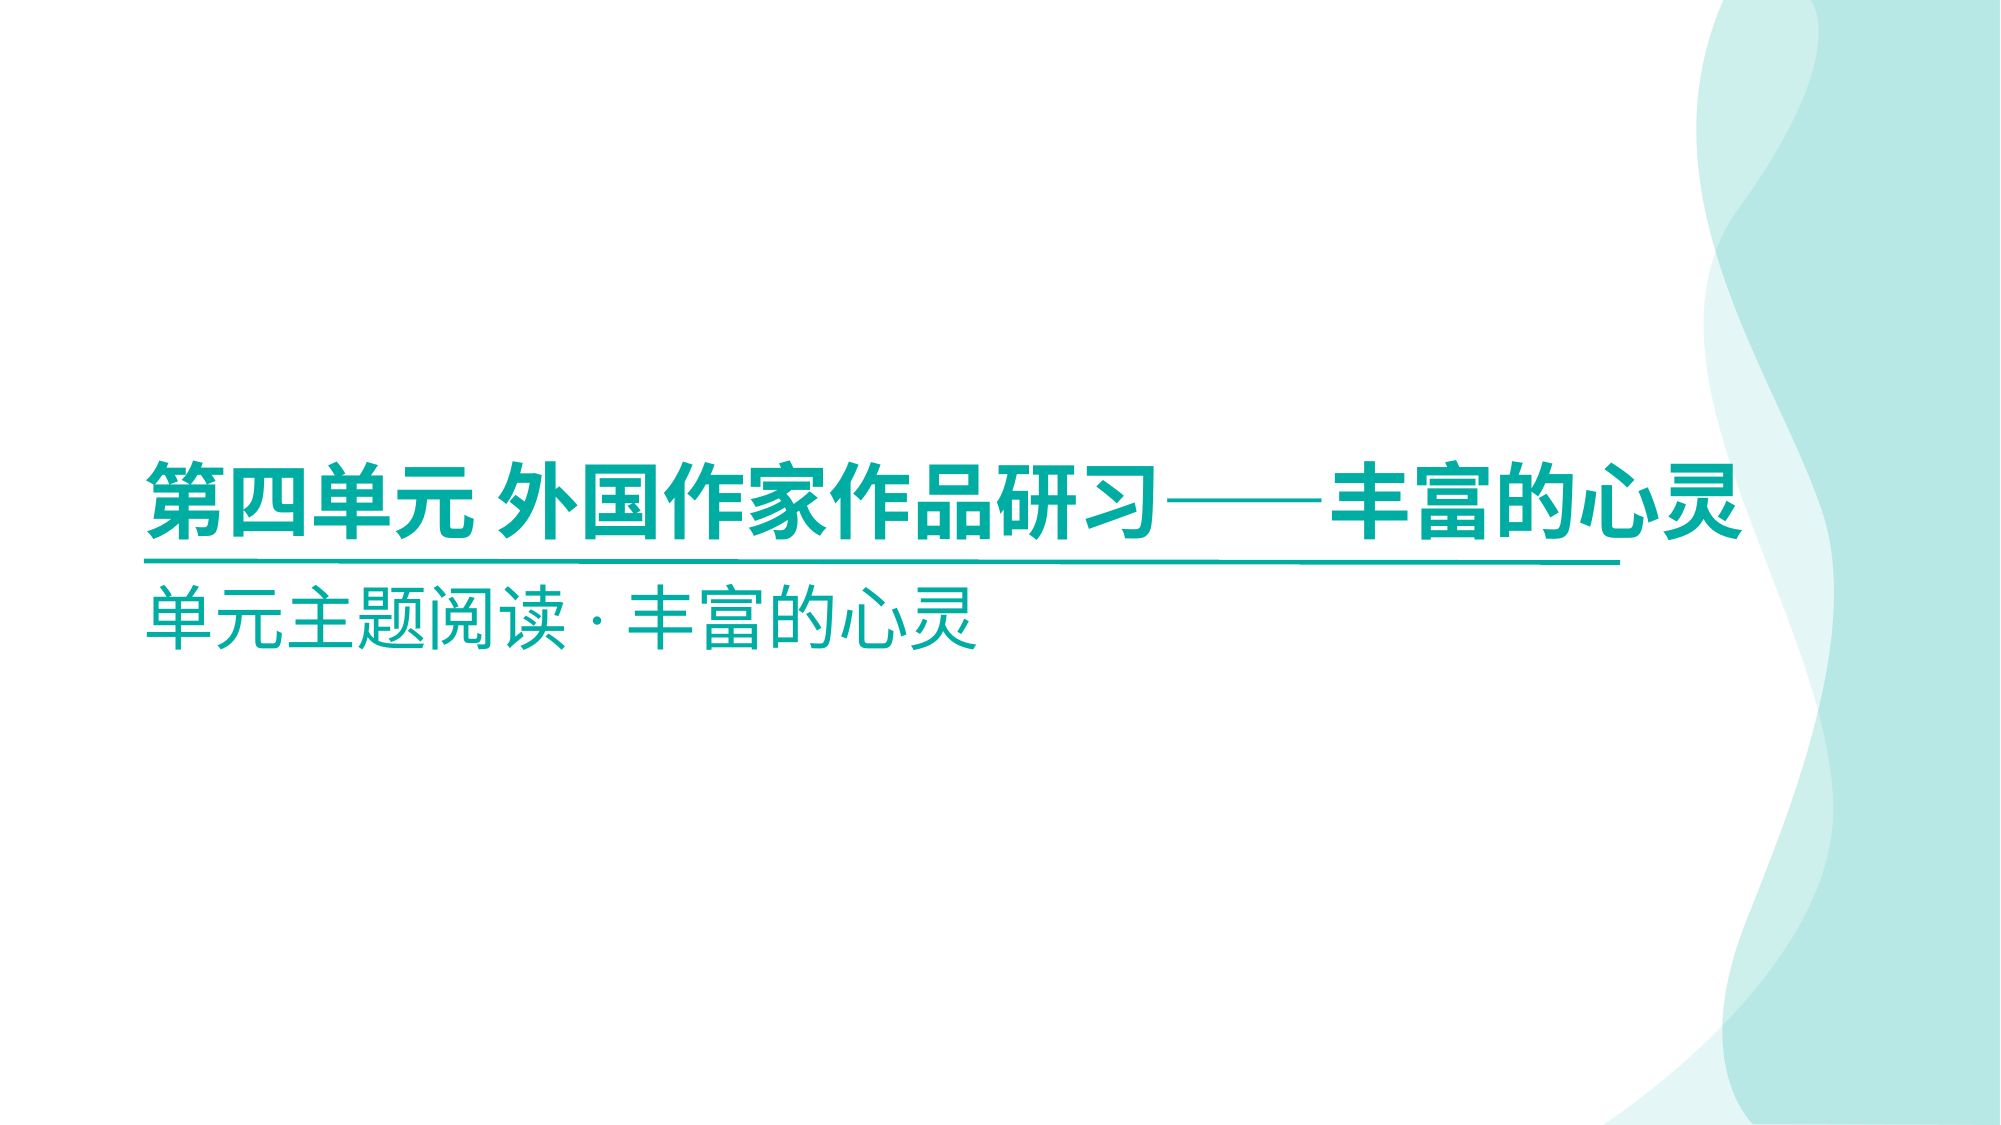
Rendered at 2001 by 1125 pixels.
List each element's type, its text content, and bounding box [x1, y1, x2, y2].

text_box 单元主题阅读·丰富的心灵 [143, 572, 1946, 744]
picture [0, 0, 2000, 1125]
text_box 第四单元 外国作家作品研习——丰富的心灵 [143, 430, 1946, 549]
